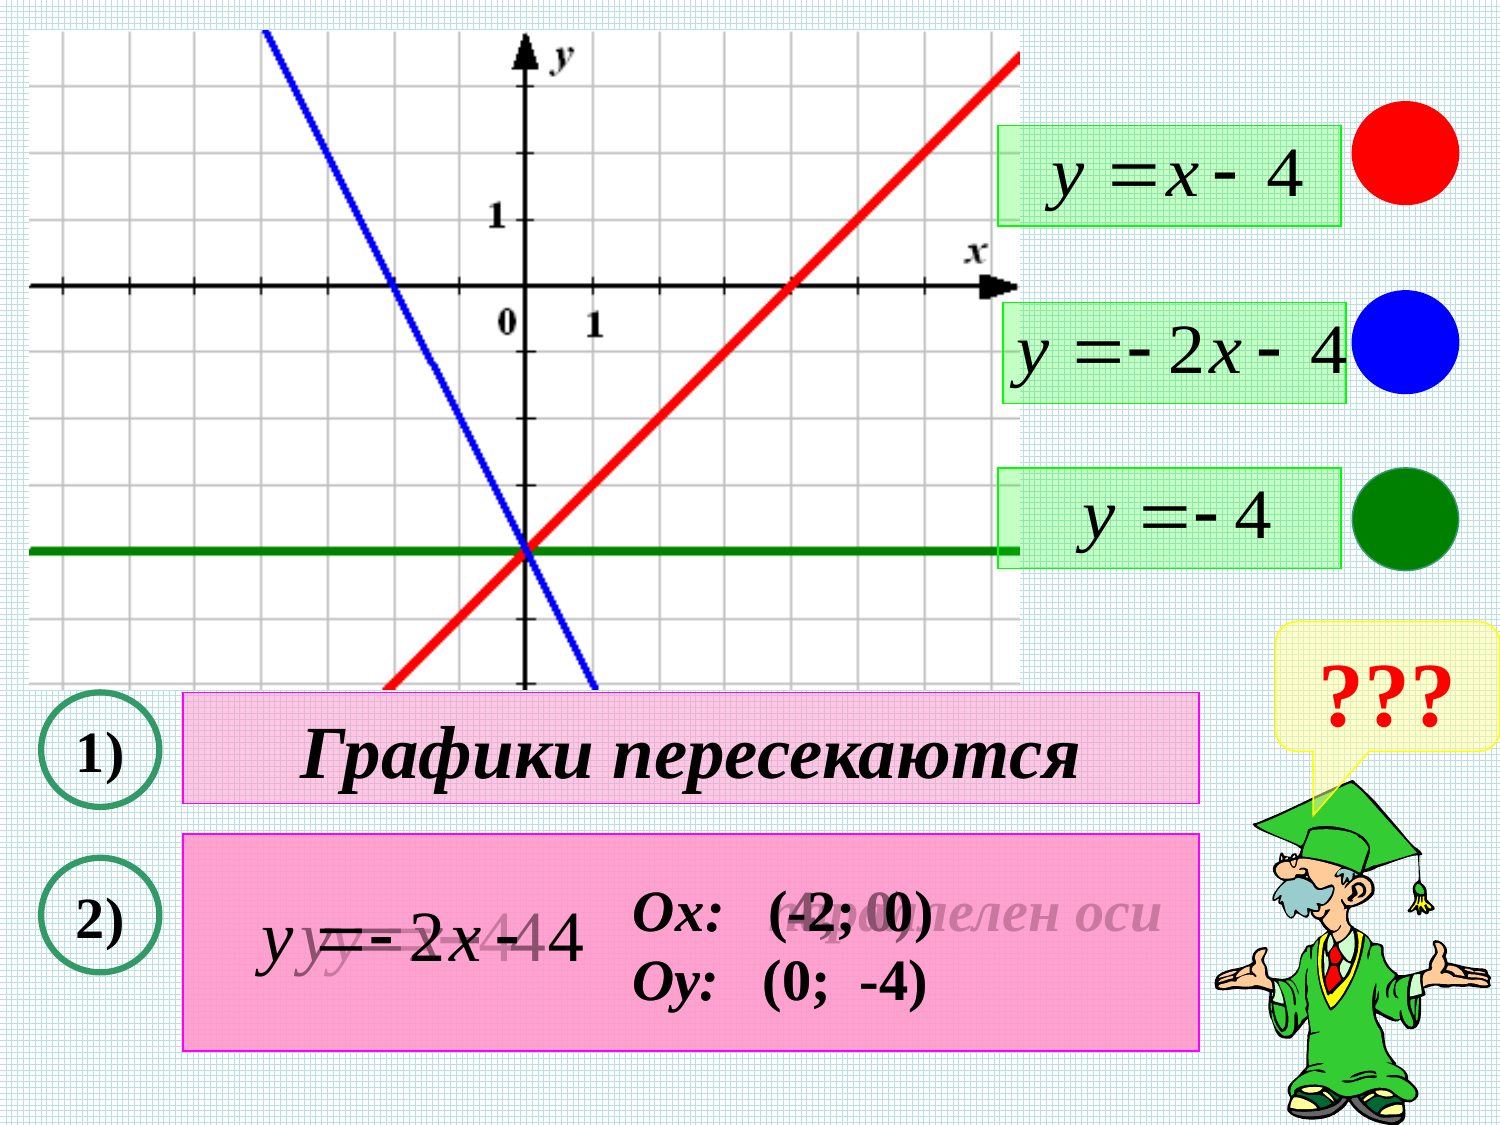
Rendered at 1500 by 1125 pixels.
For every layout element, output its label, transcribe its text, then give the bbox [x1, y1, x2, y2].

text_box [182, 833, 1200, 1052]
text_box 2) [41, 857, 160, 973]
text_box [1364, 290, 1459, 394]
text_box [997, 125, 1342, 227]
text_box Графики пересекаются [183, 692, 1199, 804]
text_box ??? [1275, 621, 1500, 773]
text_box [997, 302, 1360, 404]
picture [1212, 774, 1500, 1125]
text_box [1352, 101, 1459, 205]
text_box 1) [41, 700, 160, 807]
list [29, 30, 1022, 692]
text_box [1352, 467, 1459, 571]
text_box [997, 467, 1342, 569]
